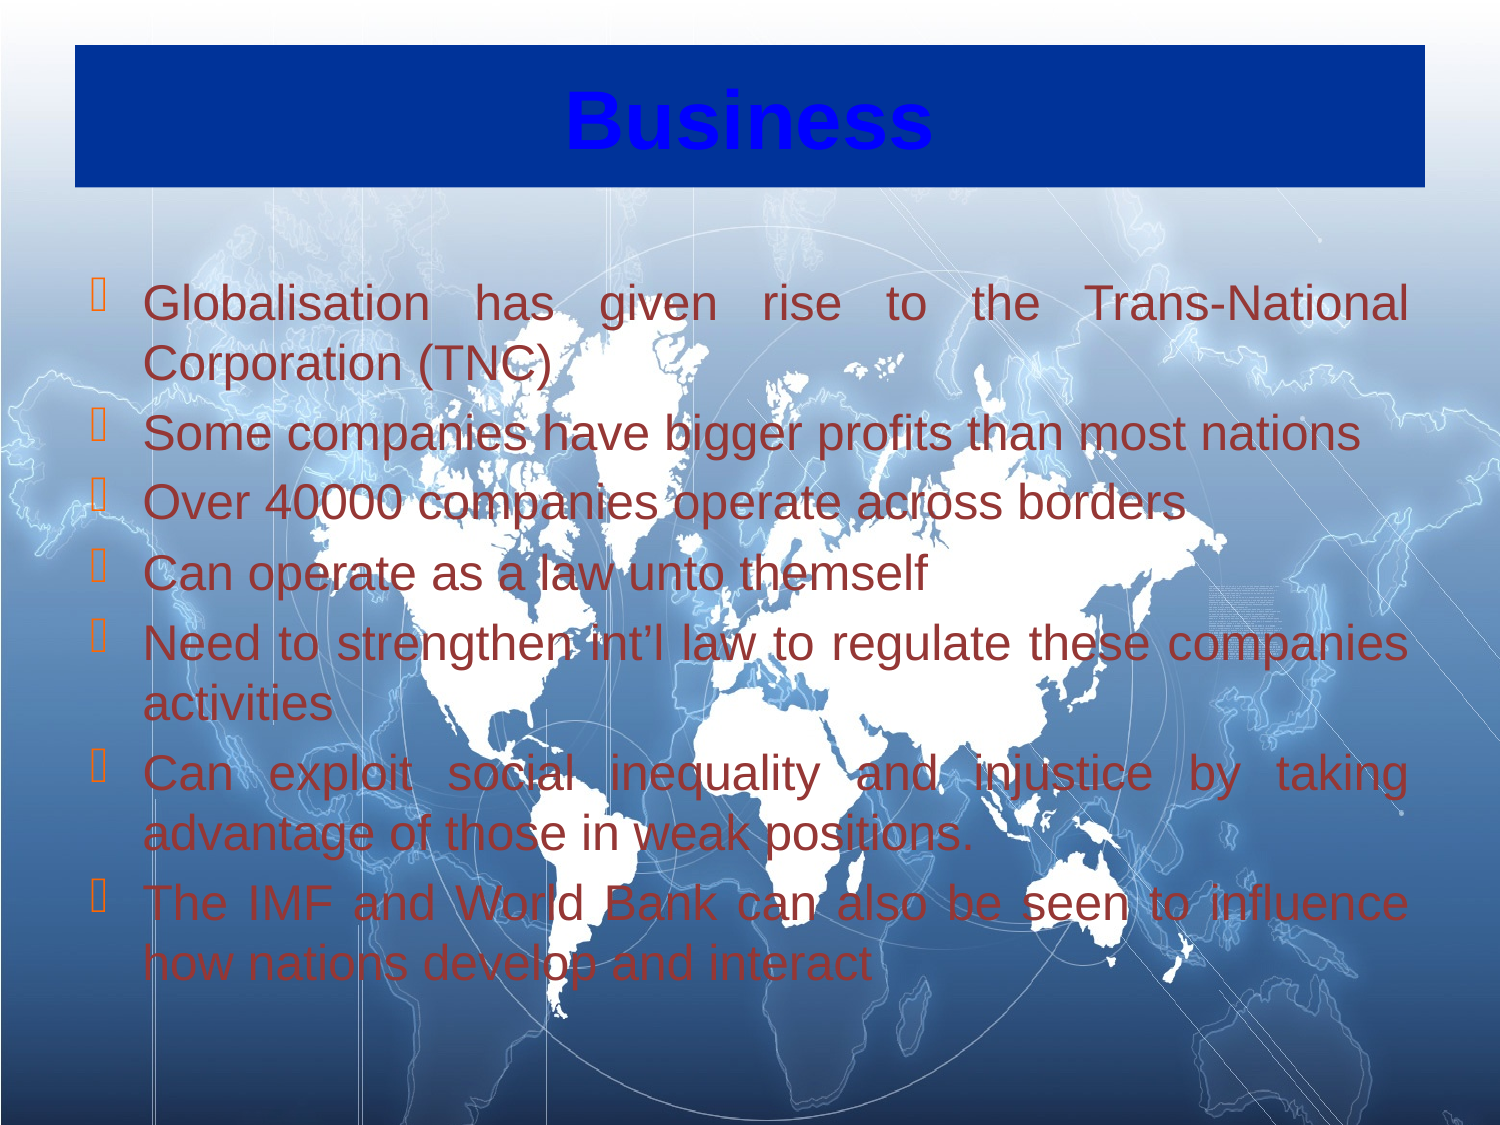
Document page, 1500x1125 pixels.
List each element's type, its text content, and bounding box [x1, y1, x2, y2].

list Globalisation has given rise to the Trans-National Corporation (TNC) Some companies have bigger profits than most nations Over 40000 companies operate across borders Can operate as a law unto themself Need to strengthen int’l law to regulate these companies activities Can exploit social inequality and injustice by taking advantage of those in weak positions. The IMF and World Bank can also be seen to influence how nations develop and interact [75, 262, 1425, 1005]
title Business [75, 45, 1425, 188]
picture [0, 0, 1500, 1125]
